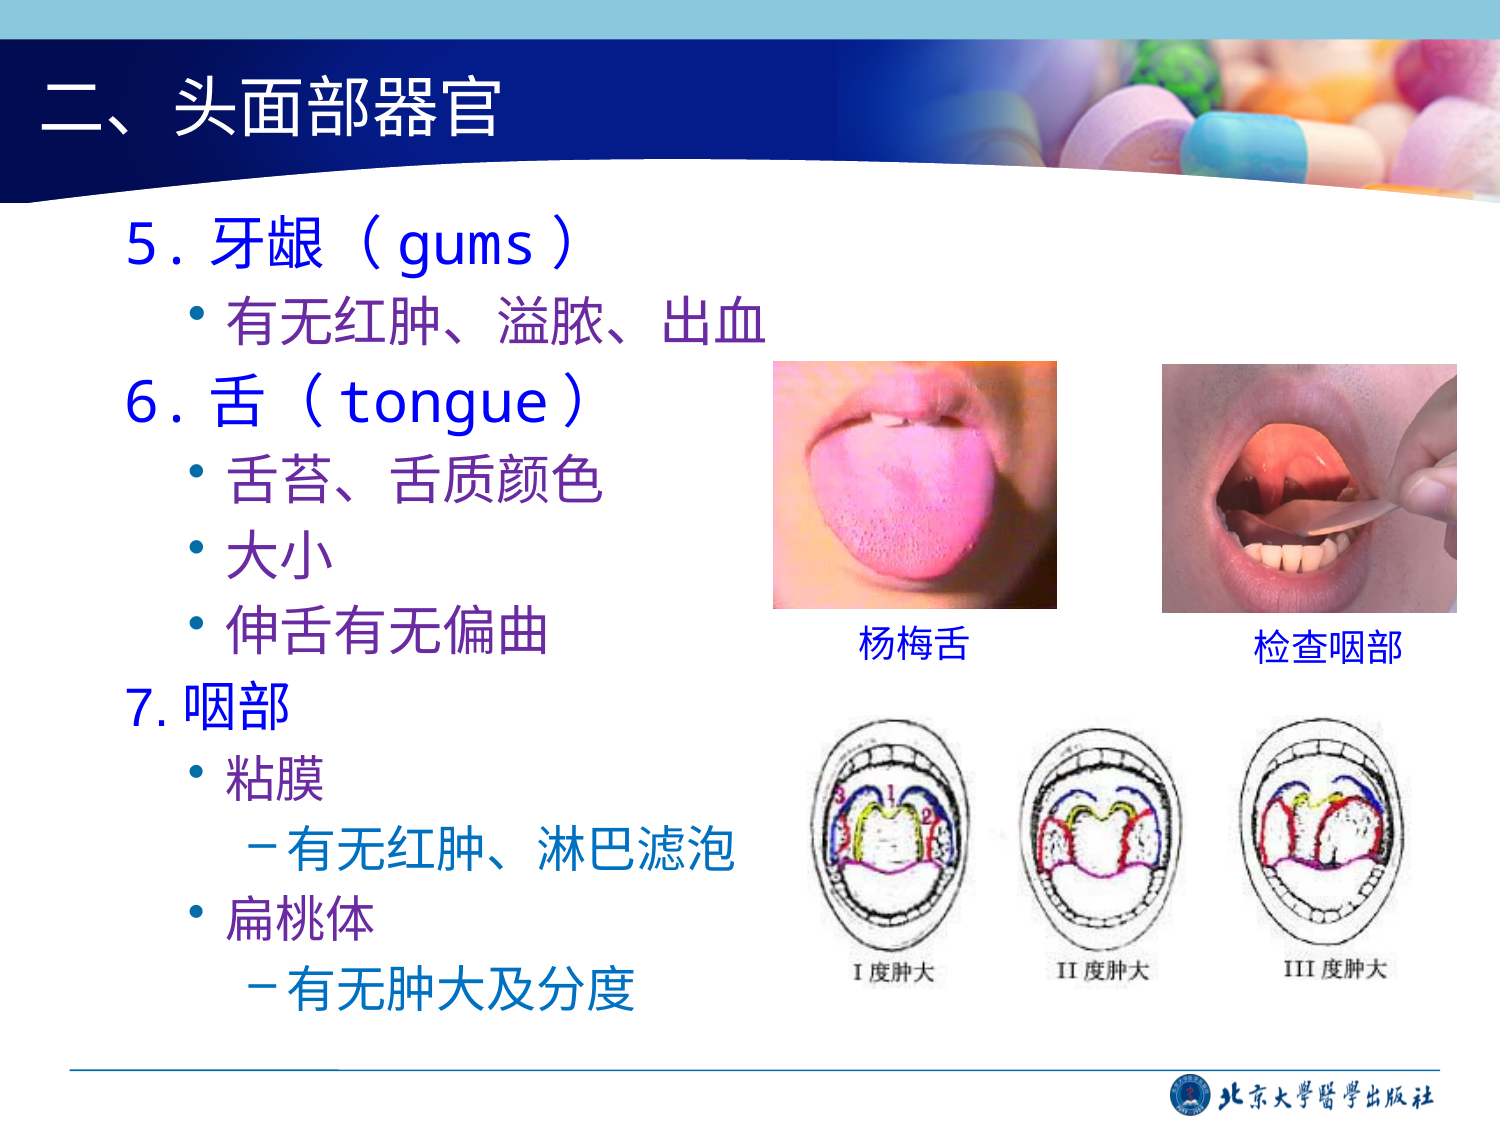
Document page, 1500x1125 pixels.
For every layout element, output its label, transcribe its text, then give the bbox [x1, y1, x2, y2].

title 二、头面部器官 [23, 58, 1349, 152]
picture [1162, 364, 1457, 614]
picture [1170, 1074, 1436, 1118]
list 5.牙龈（gums） 有无红肿、溢脓、出血 6.舌（tongue） 舌苔、舌质颜色 大小 伸舌有无偏曲 7.咽部 粘膜 有无红肿、淋巴滤泡 扁桃体 有无肿大及分度 [49, 198, 1463, 1026]
picture [773, 361, 1057, 609]
picture [793, 715, 1422, 990]
text_box 检查咽部 [1238, 622, 1419, 677]
picture [0, 40, 1500, 203]
text_box 杨梅舌 [843, 616, 987, 673]
